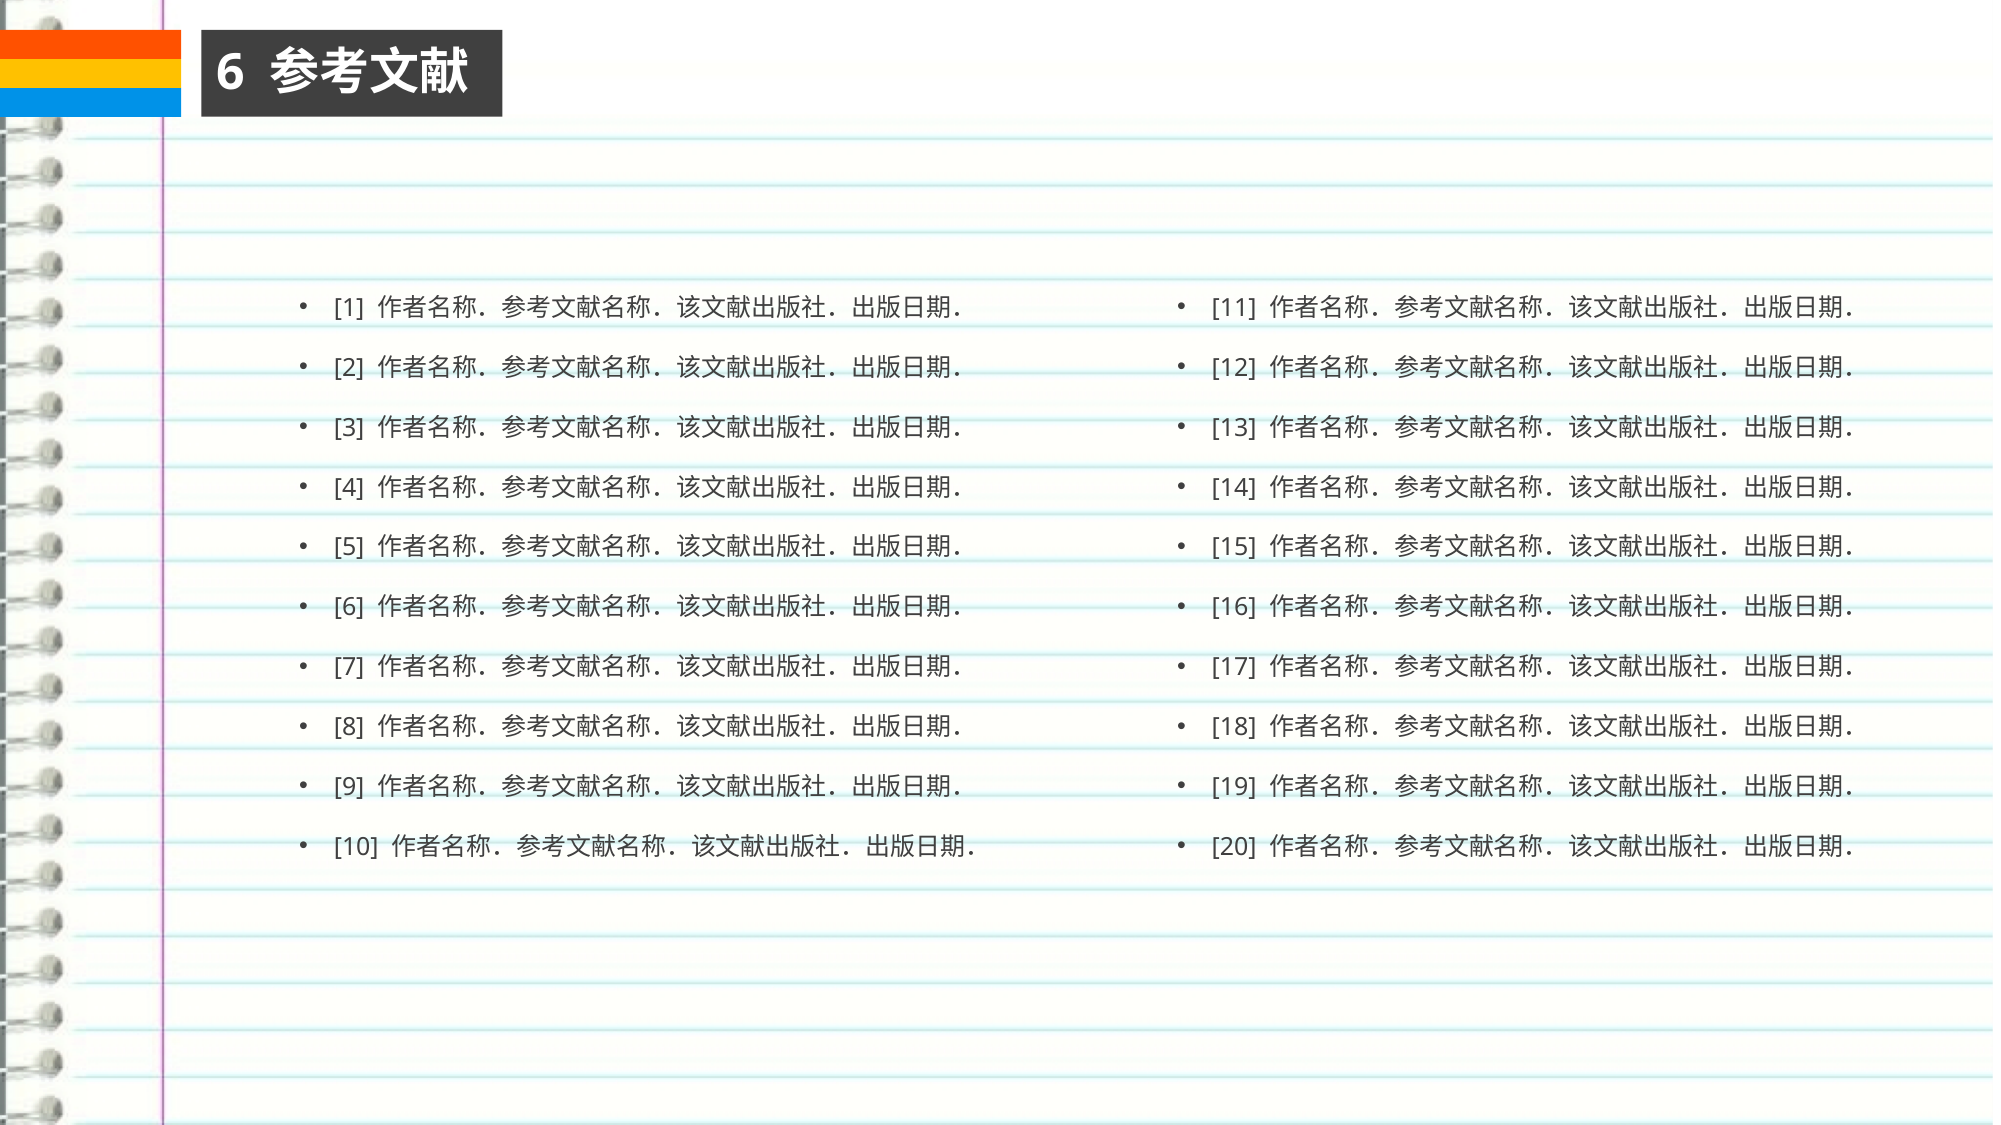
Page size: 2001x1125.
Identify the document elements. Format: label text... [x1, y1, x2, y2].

text_box [11] 作者名称．参考文献名称．该文献出版社．出版日期． [12] 作者名称．参考文献名称．该文献出版社．出版日期． [13] 作者名称．参考文献名称．该文献出版社．出版日期． [14] 作者名称．参考文献名称．该文献出版社．出版日期． [15] 作者名称．参考文献名称．该文献出版社．出版日期． [16] 作者名称．参考文献名称．该文献出版社．出版日期． [17] 作者名称．参考文献名称．该文献出版社．出版日期． [18] 作者名称．参考文献名称．该文献出版社．出版日期． [19] 作者名称．参考文献名称．该文献出版社．出版日期． [20] 作者名称．参考文献名称．该文献出版社．出版日期． [1162, 254, 1900, 868]
picture [0, 0, 2001, 1125]
text_box [1] 作者名称．参考文献名称．该文献出版社．出版日期． [2] 作者名称．参考文献名称．该文献出版社．出版日期． [3] 作者名称．参考文献名称．该文献出版社．出版日期． [4] 作者名称．参考文献名称．该文献出版社．出版日期． [5] 作者名称．参考文献名称．该文献出版社．出版日期． [6] 作者名称．参考文献名称．该文献出版社．出版日期． [7] 作者名称．参考文献名称．该文献出版社．出版日期． [8] 作者名称．参考文献名称．该文献出版社．出版日期． [9] 作者名称．参考文献名称．该文献出版社．出版日期． [10] 作者名称．参考文献名称．该文献出版社．出版日期． [284, 254, 1022, 868]
list 6 参考文献 [200, 29, 503, 118]
